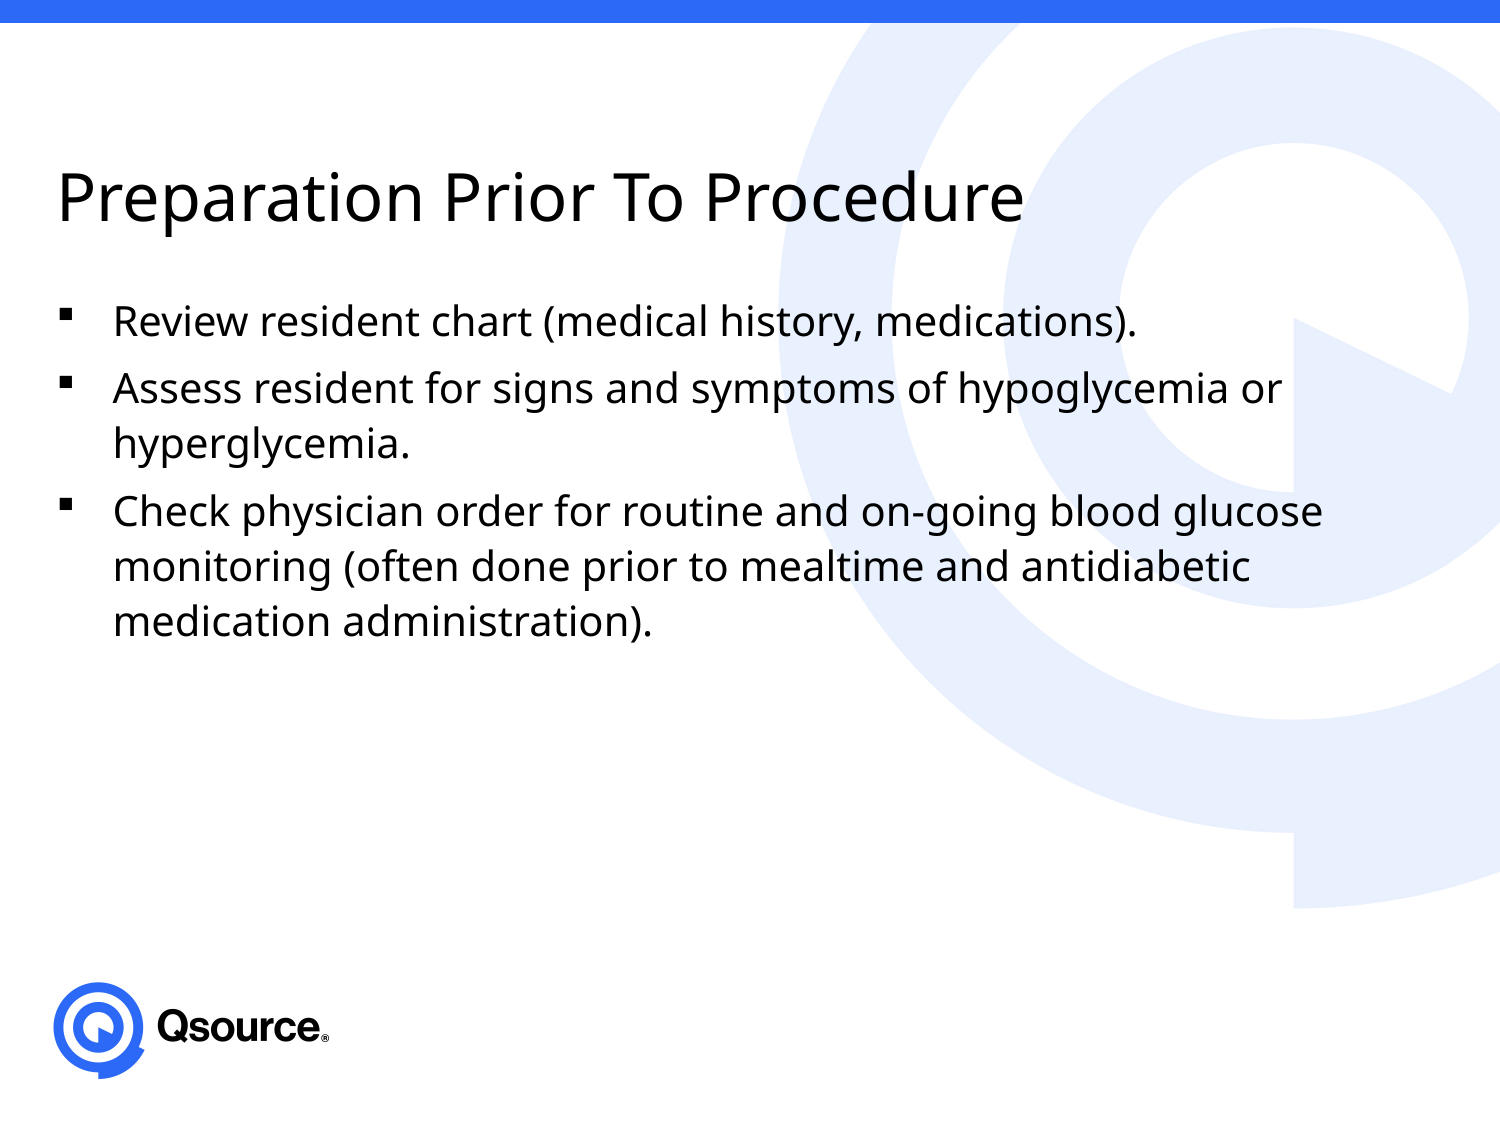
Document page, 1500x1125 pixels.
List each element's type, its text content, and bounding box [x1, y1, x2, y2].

picture [0, 0, 1500, 1125]
list Review resident chart (medical history, medications). Assess resident for signs and symptoms of hypoglycemia or hyperglycemia. Check physician order for routine and on-going blood glucose monitoring (often done prior to mealtime and antidiabetic medication administration). [55, 291, 1380, 1045]
title Preparation Prior To Procedure [55, 109, 1445, 291]
